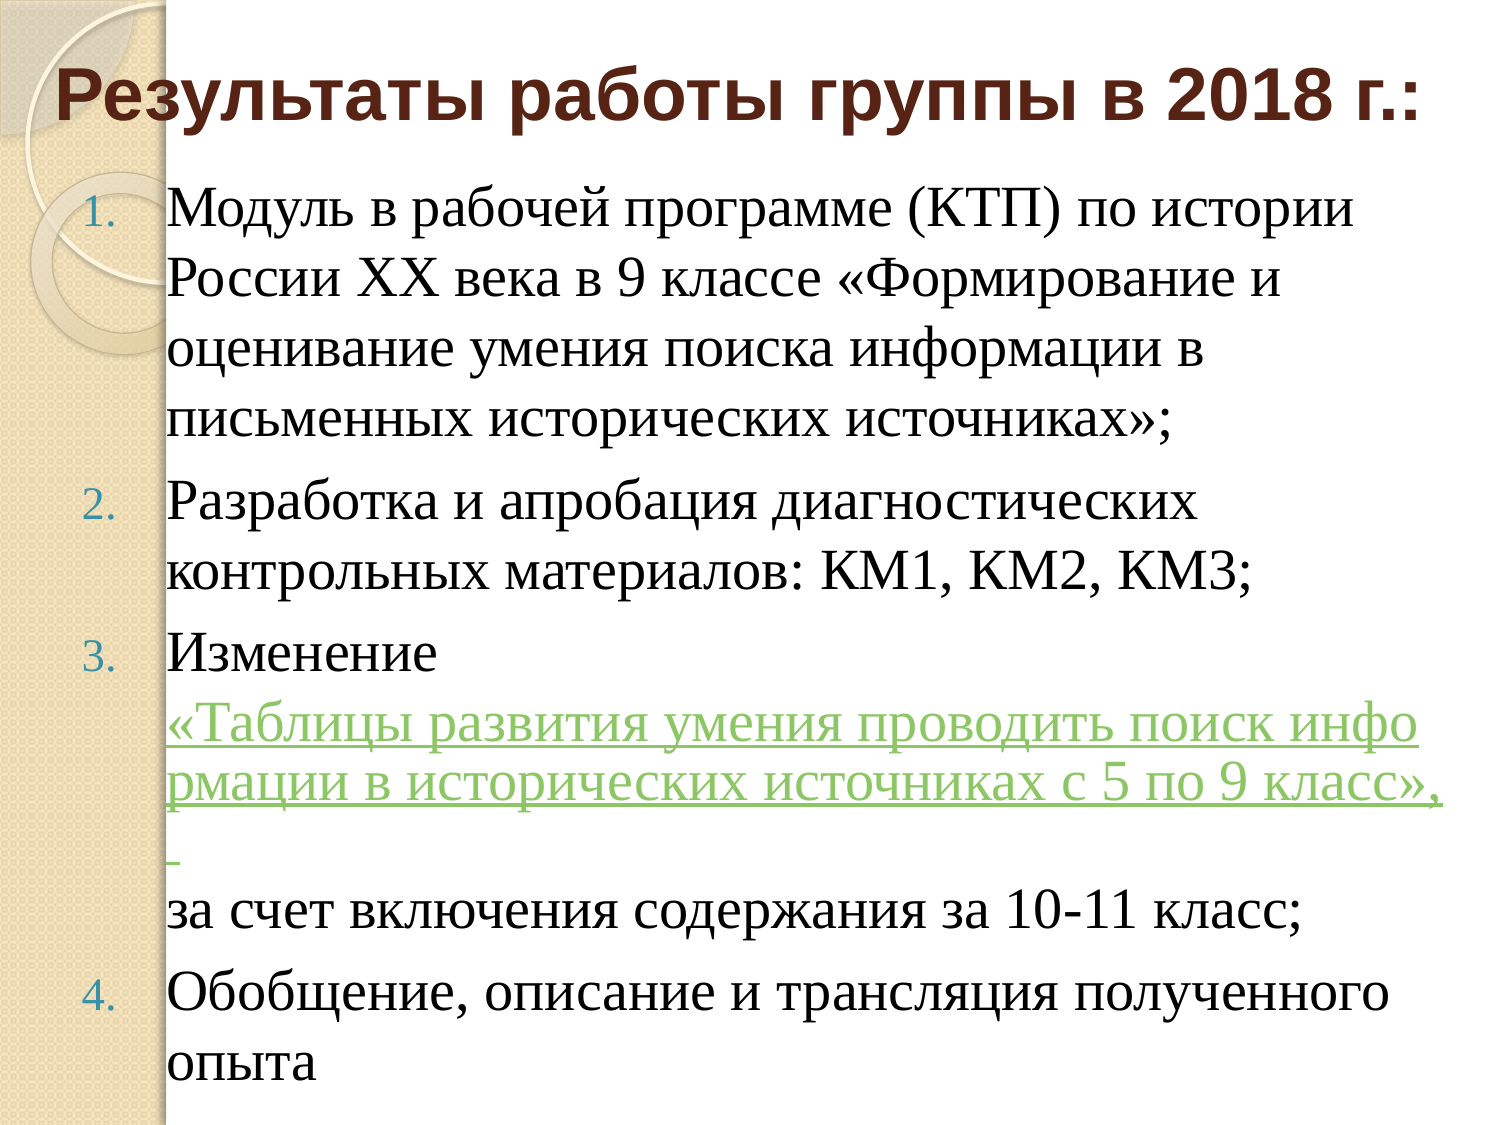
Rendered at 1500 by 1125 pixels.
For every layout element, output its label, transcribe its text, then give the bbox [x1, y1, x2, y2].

title Результаты работы группы в 2018 г.: [0, 30, 1500, 149]
list Модуль в рабочей программе (КТП) по истории России XX века в 9 классе «Формирование и оценивание умения поиска информации в письменных исторических источниках»; Разработка и апробация диагностических контрольных материалов: КМ1, КМ2, КМ3; Изменение «Таблицы развития умения проводить поиск информации в исторических источниках с 5 по 9 класс», за счет включения содержания за 10-11 класс; Обобщение, описание и трансляция полученного опыта [52, 160, 1459, 996]
